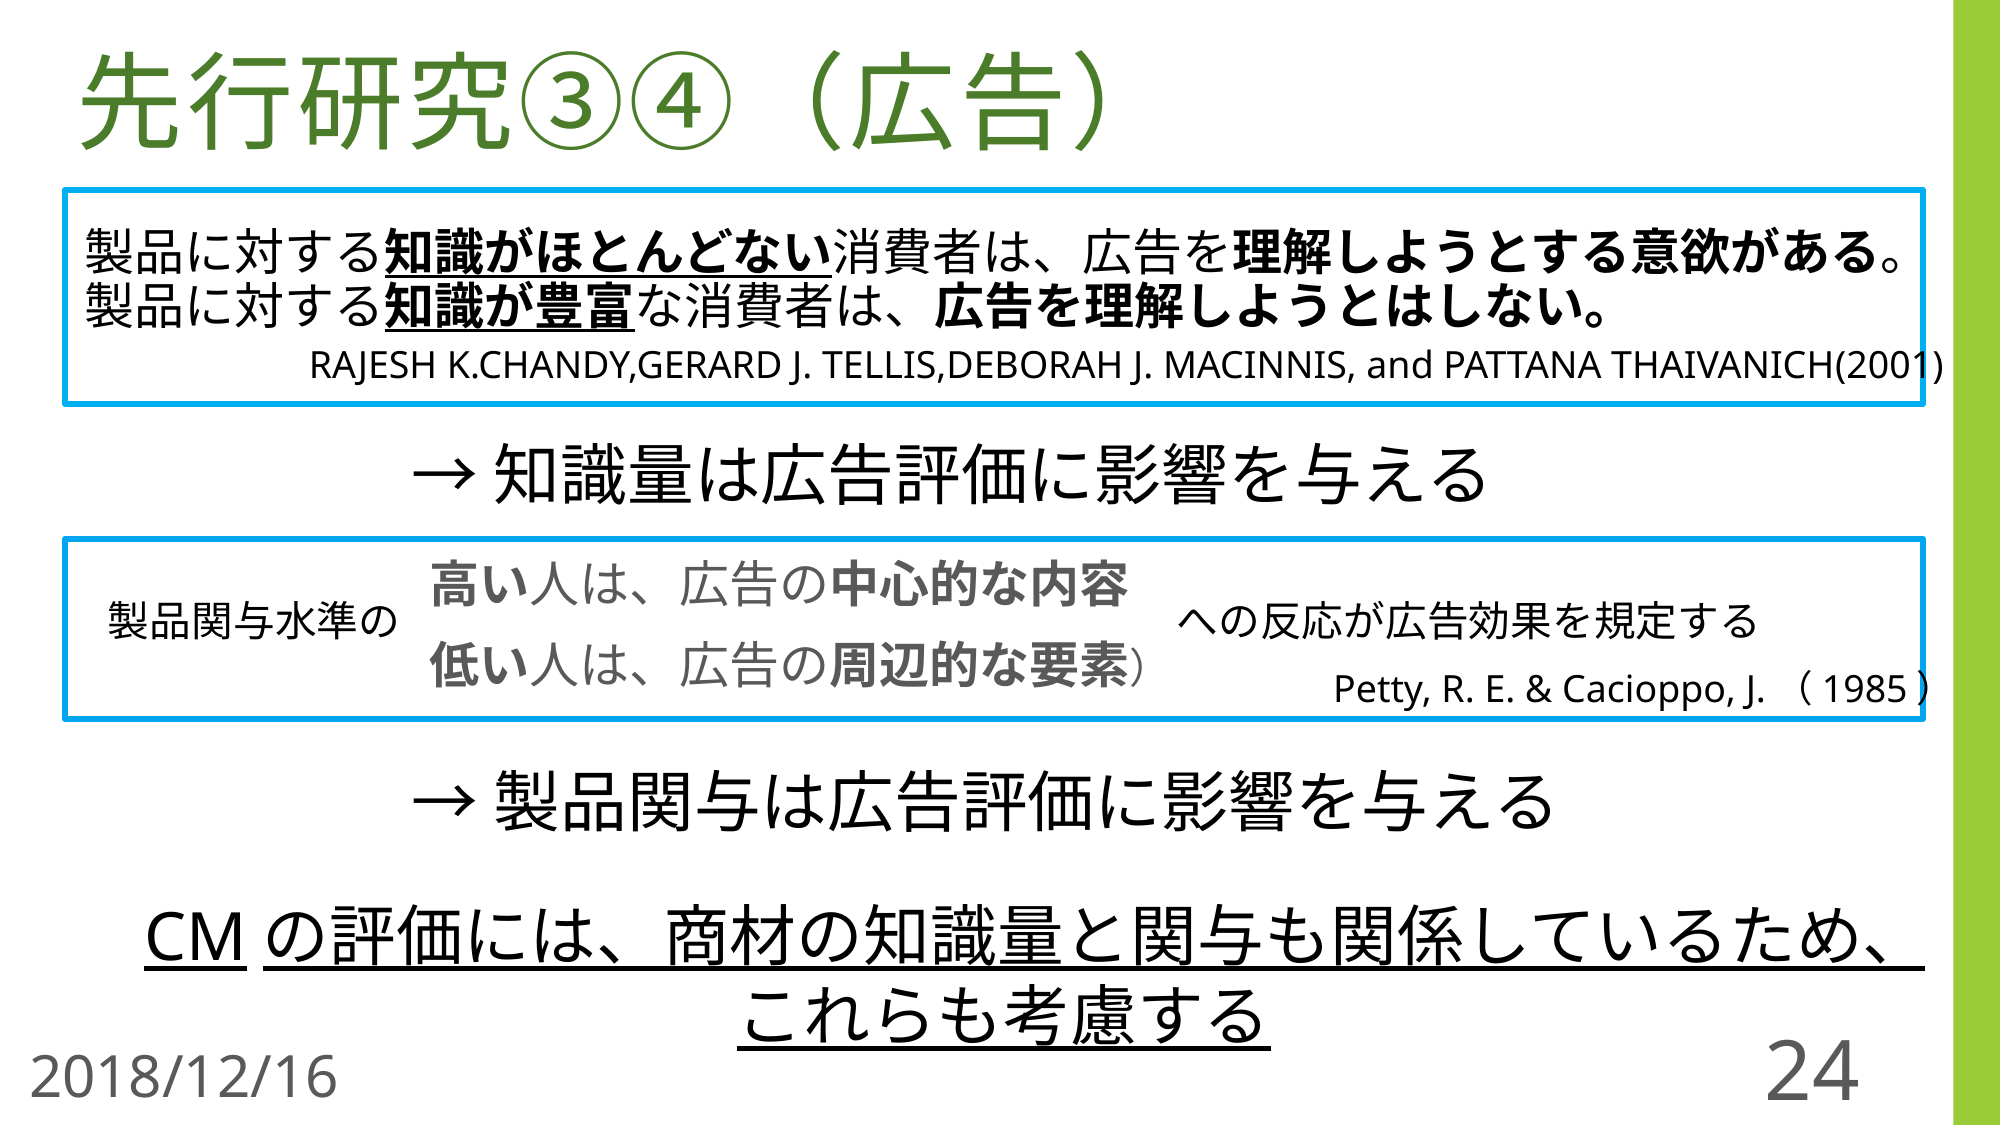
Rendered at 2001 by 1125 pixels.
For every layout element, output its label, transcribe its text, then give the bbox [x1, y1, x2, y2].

text_box 製品に対する知識がほとんどない消費者は、広告を理解しようとする意欲がある。 製品に対する知識が豊富な消費者は、広告を理解しようとはしない。 [69, 220, 1930, 369]
text_box [1732, 189, 1924, 220]
text_box RAJESH K.CHANDY,GERARD J. TELLIS,DEBORAH J. MACINNIS, and PATTANA THAIVANICH(2001) [293, 333, 2000, 394]
text_box →製品関与は広告評価に影響を与える [396, 752, 1611, 847]
text_box Petty, R. E. & Cacioppo, J.（1985） [1318, 658, 1970, 718]
text_box →知識量は広告評価に影響を与える [396, 425, 1611, 520]
text_box CMの評価には、商材の知識量と関与も関係しているため、これらも考慮する [98, 886, 1909, 1062]
text_box への反応が広告効果を規定する [1161, 587, 1803, 653]
text_box 製品関与水準の [93, 587, 429, 653]
text_box 先行研究③④（広告） [61, 42, 1732, 288]
text_box [64, 288, 1924, 405]
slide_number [14, 1045, 397, 1103]
slide_number 24 [1412, 1062, 1875, 1103]
list 高い人は、広告の中心的な内容 低い人は、広告の周辺的な要素） [64, 539, 1924, 719]
